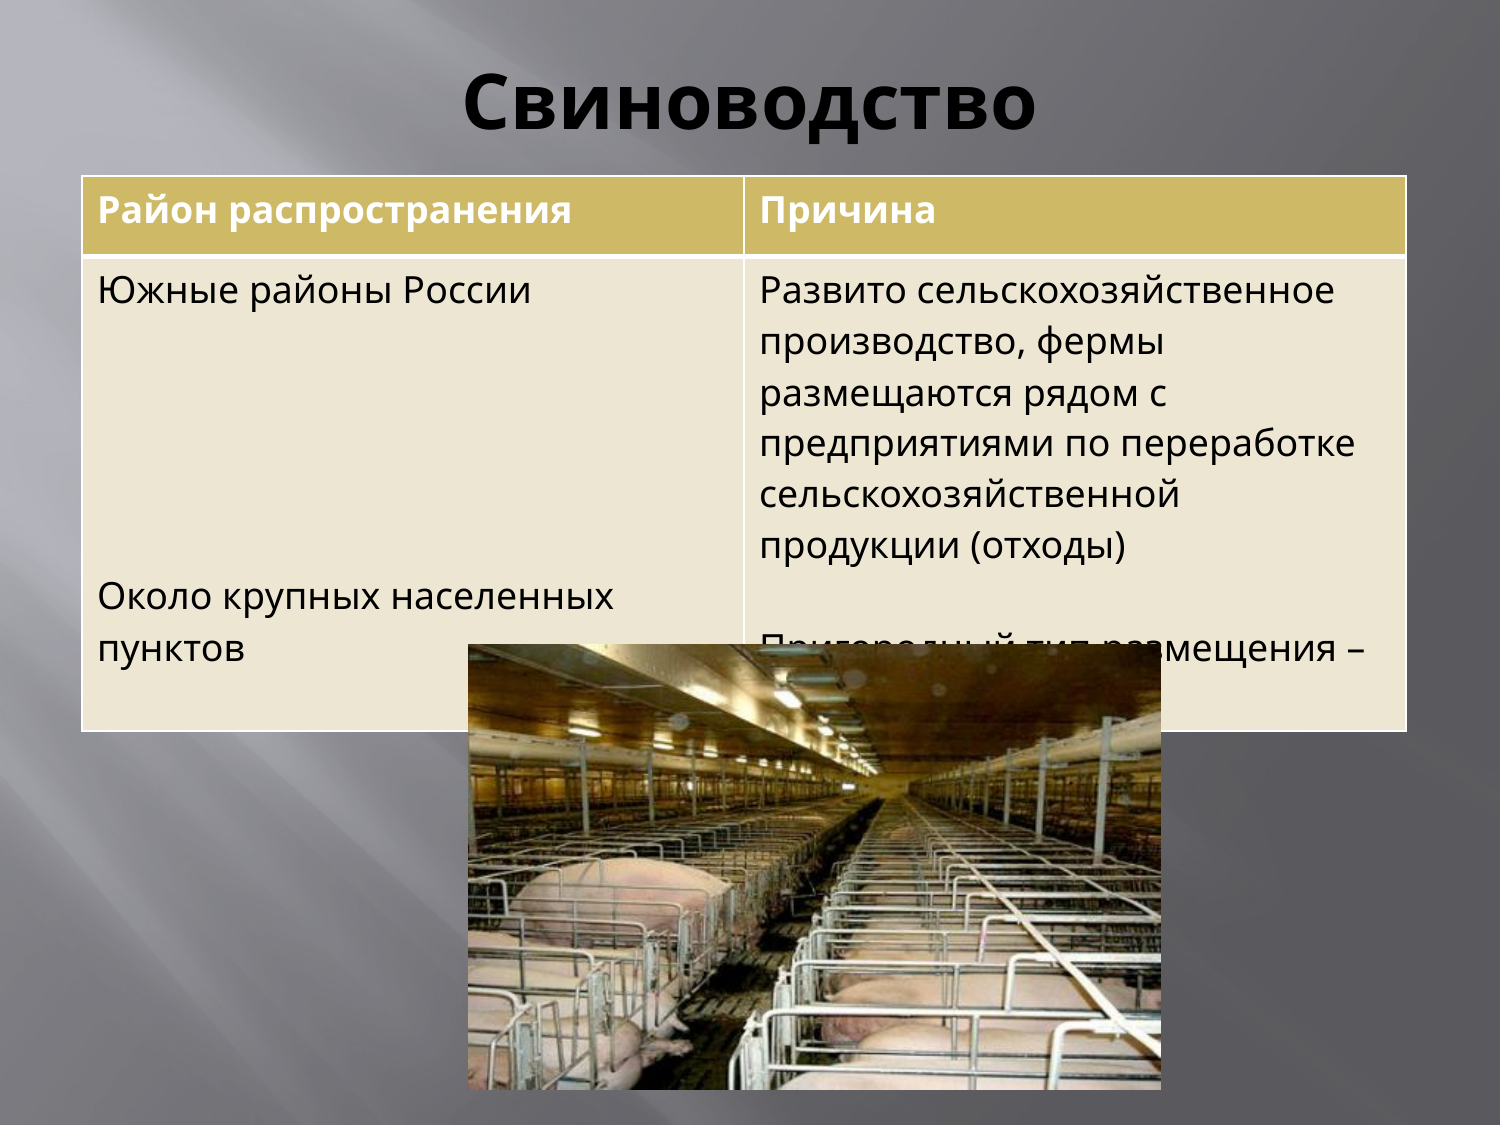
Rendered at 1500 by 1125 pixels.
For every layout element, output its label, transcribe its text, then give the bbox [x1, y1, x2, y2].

table_header Район распространения [83, 177, 743, 254]
title Свиноводство [75, 45, 1425, 153]
table_cell Развито сельскохозяйственное производство, фермы размещаются рядом с предприятиями по переработке сельскохозяйственной продукции (отходы) Пригородный тип размещения – пищевые отходы [745, 259, 1405, 730]
table_cell Южные районы России Около крупных населенных пунктов [83, 259, 743, 730]
picture [468, 644, 1161, 1091]
table_header Причина [745, 177, 1405, 254]
